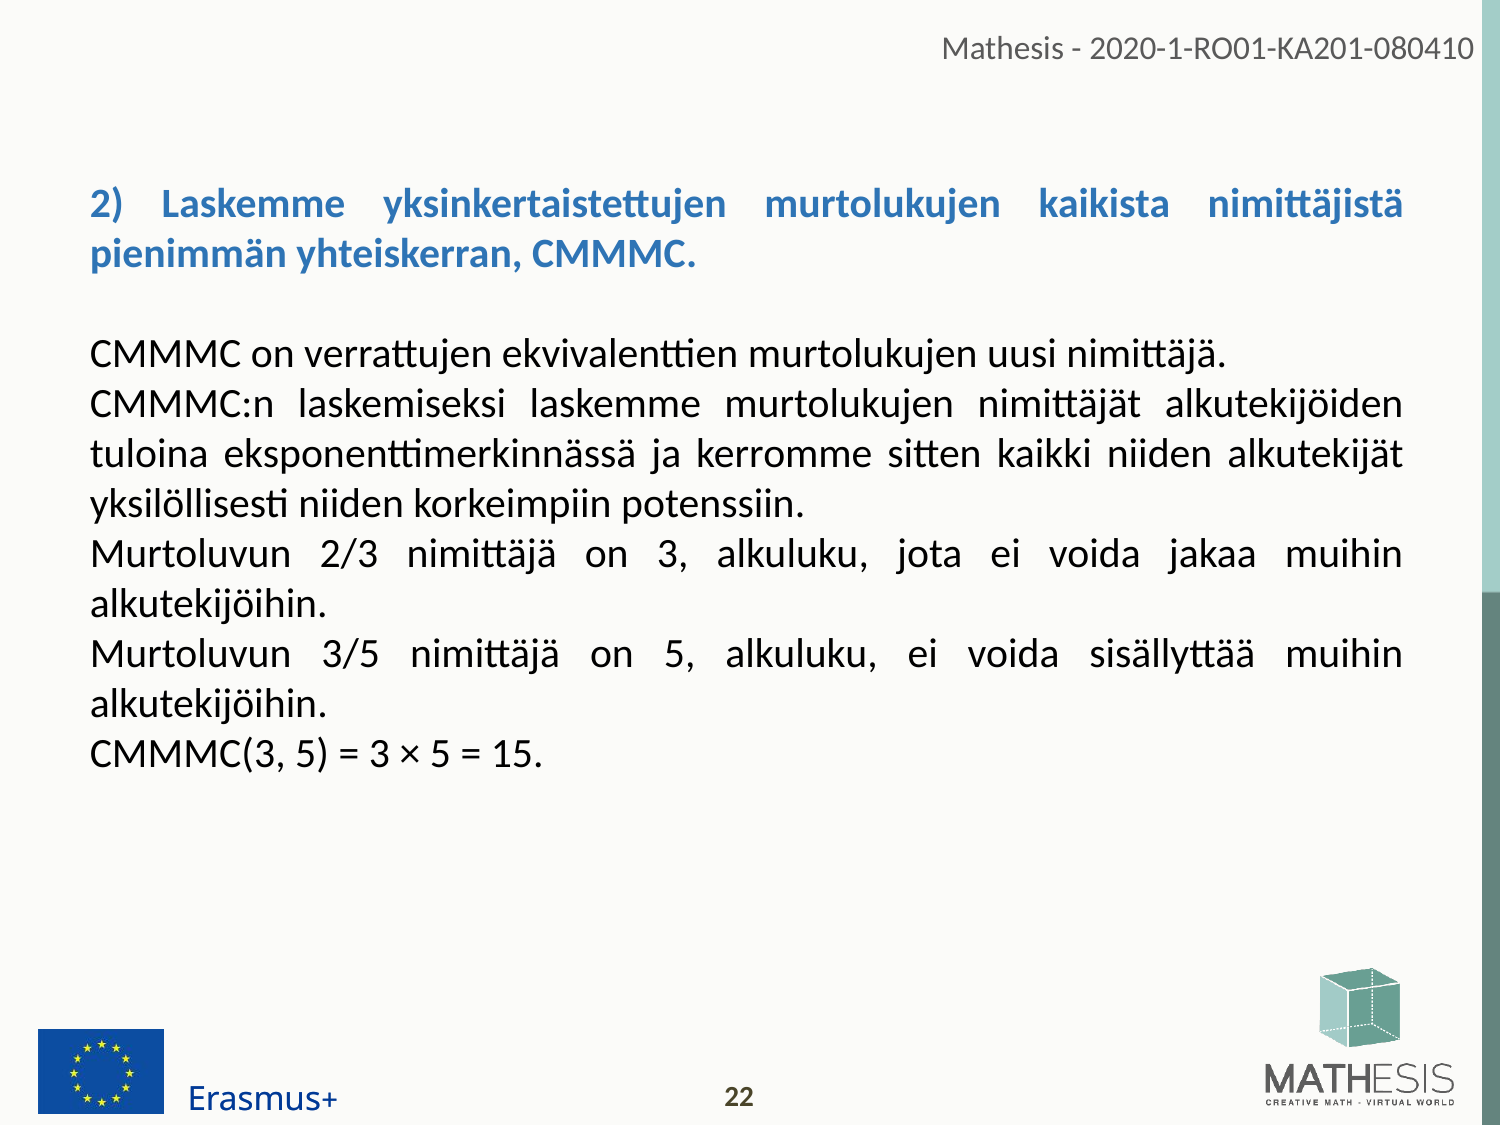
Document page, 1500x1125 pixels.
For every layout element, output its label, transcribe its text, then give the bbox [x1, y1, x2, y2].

list 2) Laskemme yksinkertaistettujen murtolukujen kaikista nimittäjistä pienimmän yhteiskerran, CMMMC. CMMMC on verrattujen ekvivalenttien murtolukujen uusi nimittäjä. CMMMC:n laskemiseksi laskemme murtolukujen nimittäjät alkutekijöiden tuloina eksponenttimerkinnässä ja kerromme sitten kaikki niiden alkutekijät yksilöllisesti niiden korkeimpiin potenssiin. Murtoluvun 2/3 nimittäjä on 3, alkuluku, jota ei voida jakaa muihin alkutekijöihin. Murtoluvun 3/5 nimittäjä on 5, alkuluku, ei voida sisällyttää muihin alkutekijöihin. CMMMC(3, 5) = 3 × 5 = 15. [75, 168, 1425, 911]
picture [38, 1029, 164, 1114]
